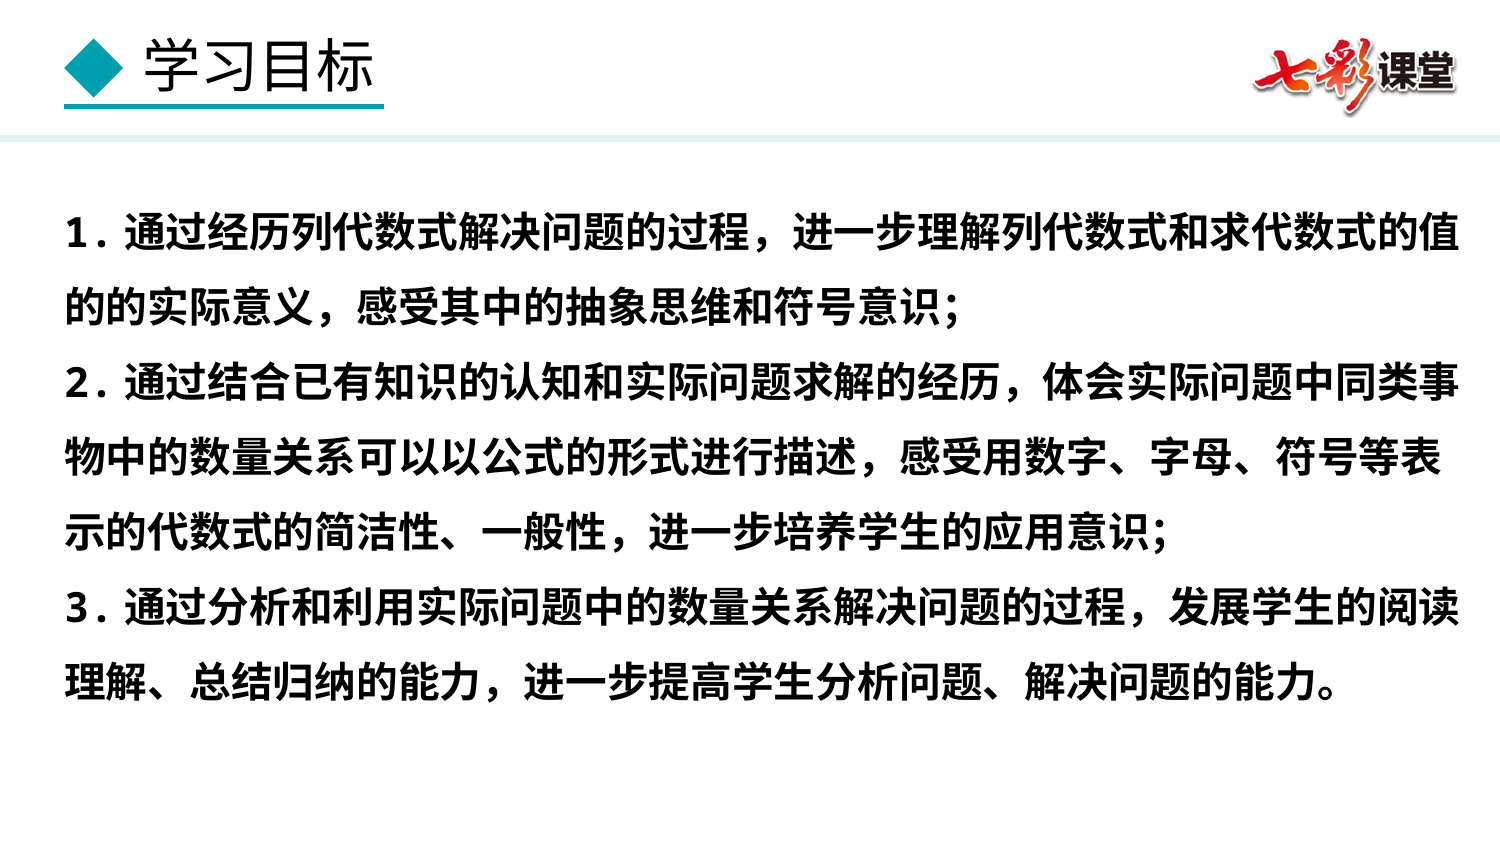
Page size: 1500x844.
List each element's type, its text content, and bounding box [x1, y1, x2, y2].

text_box 1.通过经历列代数式解决问题的过程，进一步理解列代数式和求代数式的值的的实际意义，感受其中的抽象思维和符号意识； 2.通过结合已有知识的认知和实际问题求解的经历，体会实际问题中同类事物中的数量关系可以以公式的形式进行描述，感受用数字、字母、符号等表示的代数式的简洁性、一般性，进一步培养学生的应用意识； 3.通过分析和利用实际问题中的数量关系解决问题的过程，发展学生的阅读理解、总结归纳的能力，进一步提高学生分析问题、解决问题的能力。 [49, 173, 1485, 714]
picture [1249, 32, 1461, 118]
